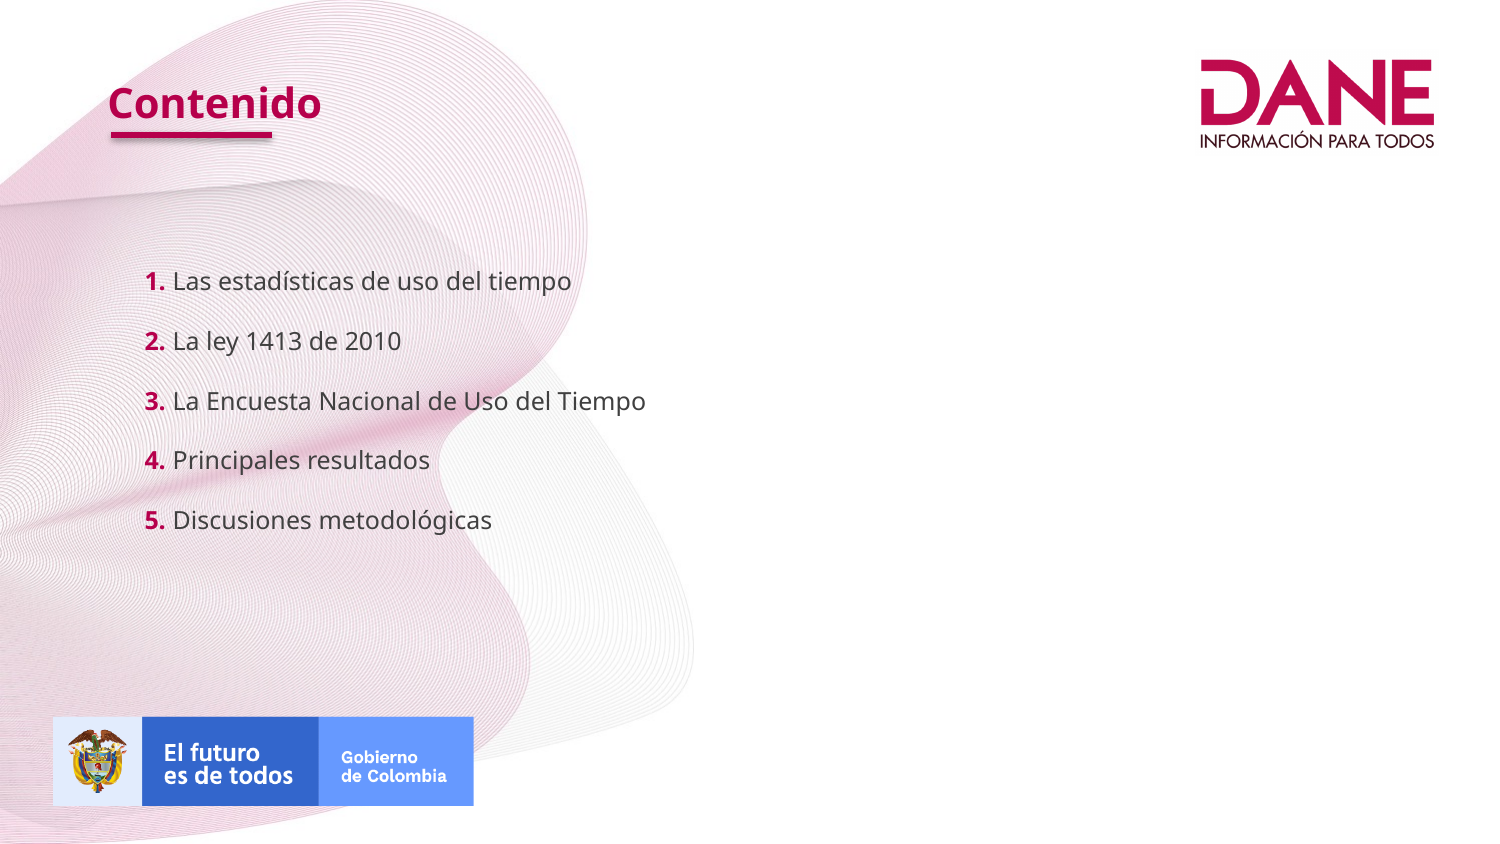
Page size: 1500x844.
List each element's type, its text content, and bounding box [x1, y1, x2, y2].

text_box 1. Las estadísticas de uso del tiempo 2. La ley 1413 de 2010 3. La Encuesta Nacional de Uso del Tiempo 4. Principales resultados 5. Discusiones metodológicas [129, 227, 1358, 543]
picture [0, 0, 694, 844]
text_box Contenido [92, 69, 1221, 135]
picture [1195, 49, 1439, 156]
